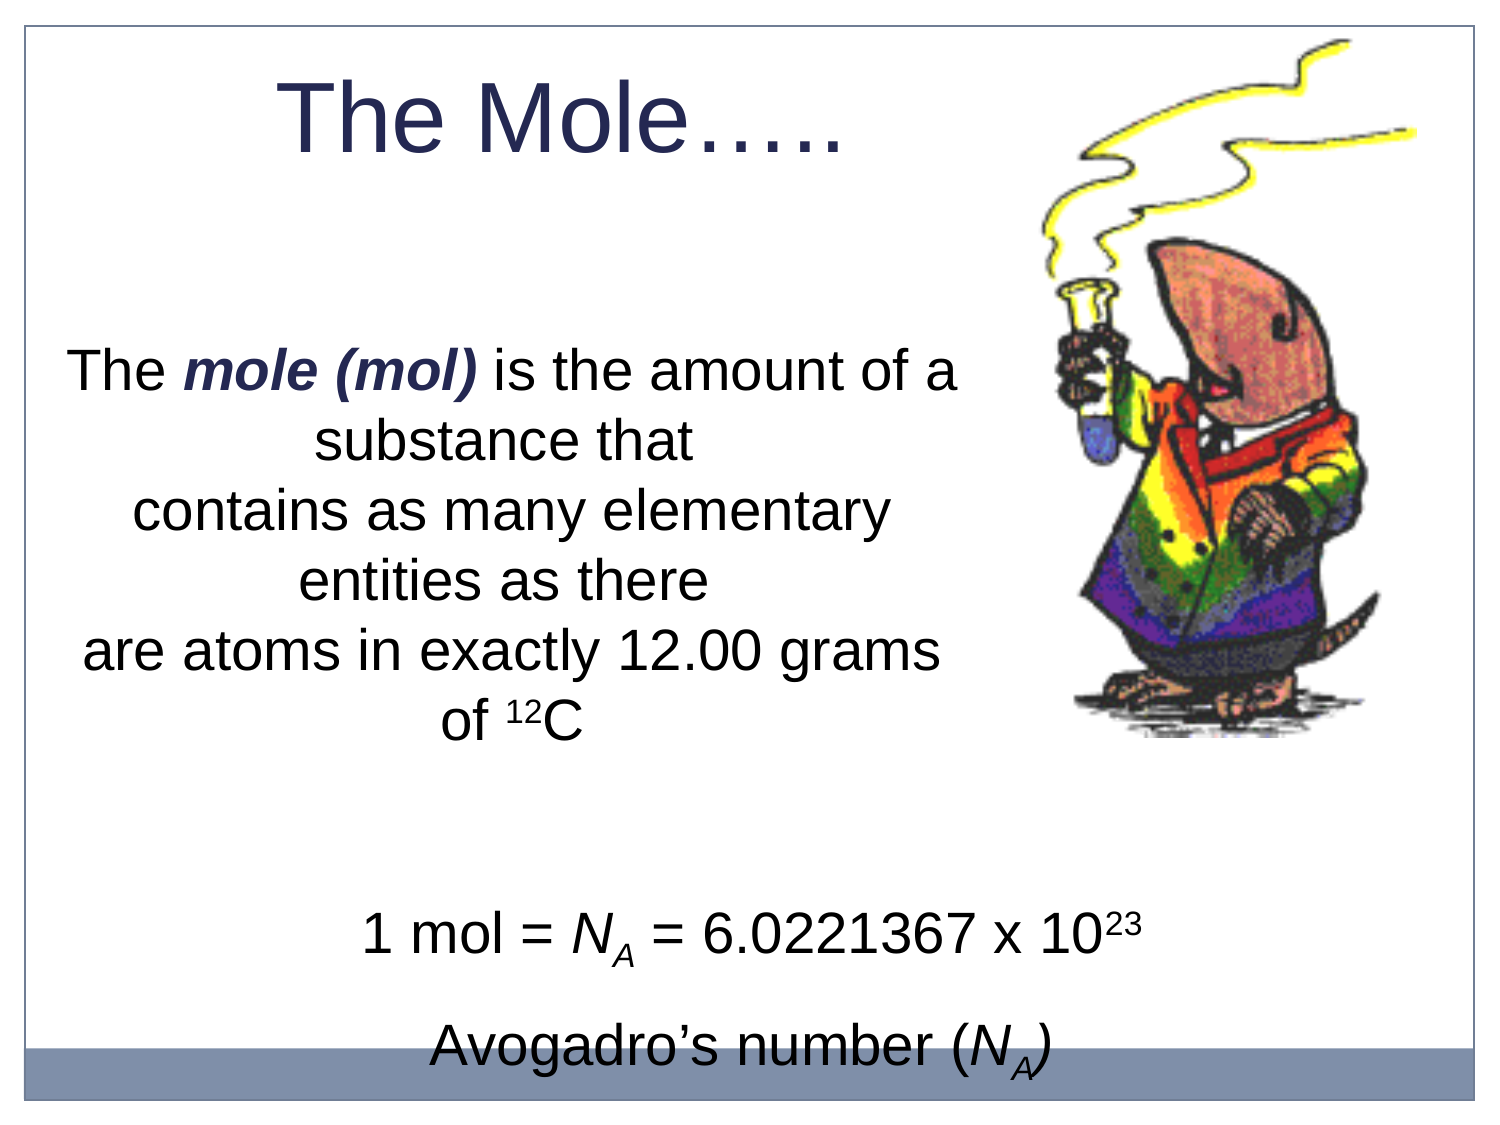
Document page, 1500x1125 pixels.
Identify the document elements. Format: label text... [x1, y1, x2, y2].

text_box Avogadro’s number (NA) [414, 999, 1086, 1095]
picture [1037, 37, 1417, 738]
text_box The Mole….. [260, 45, 863, 180]
text_box The mole (mol) is the amount of a substance that contains as many elementary entities as there are atoms in exactly 12.00 grams of 12C [37, 324, 988, 830]
text_box 1 mol = NA = 6.0221367 x 1023 [347, 887, 1158, 982]
